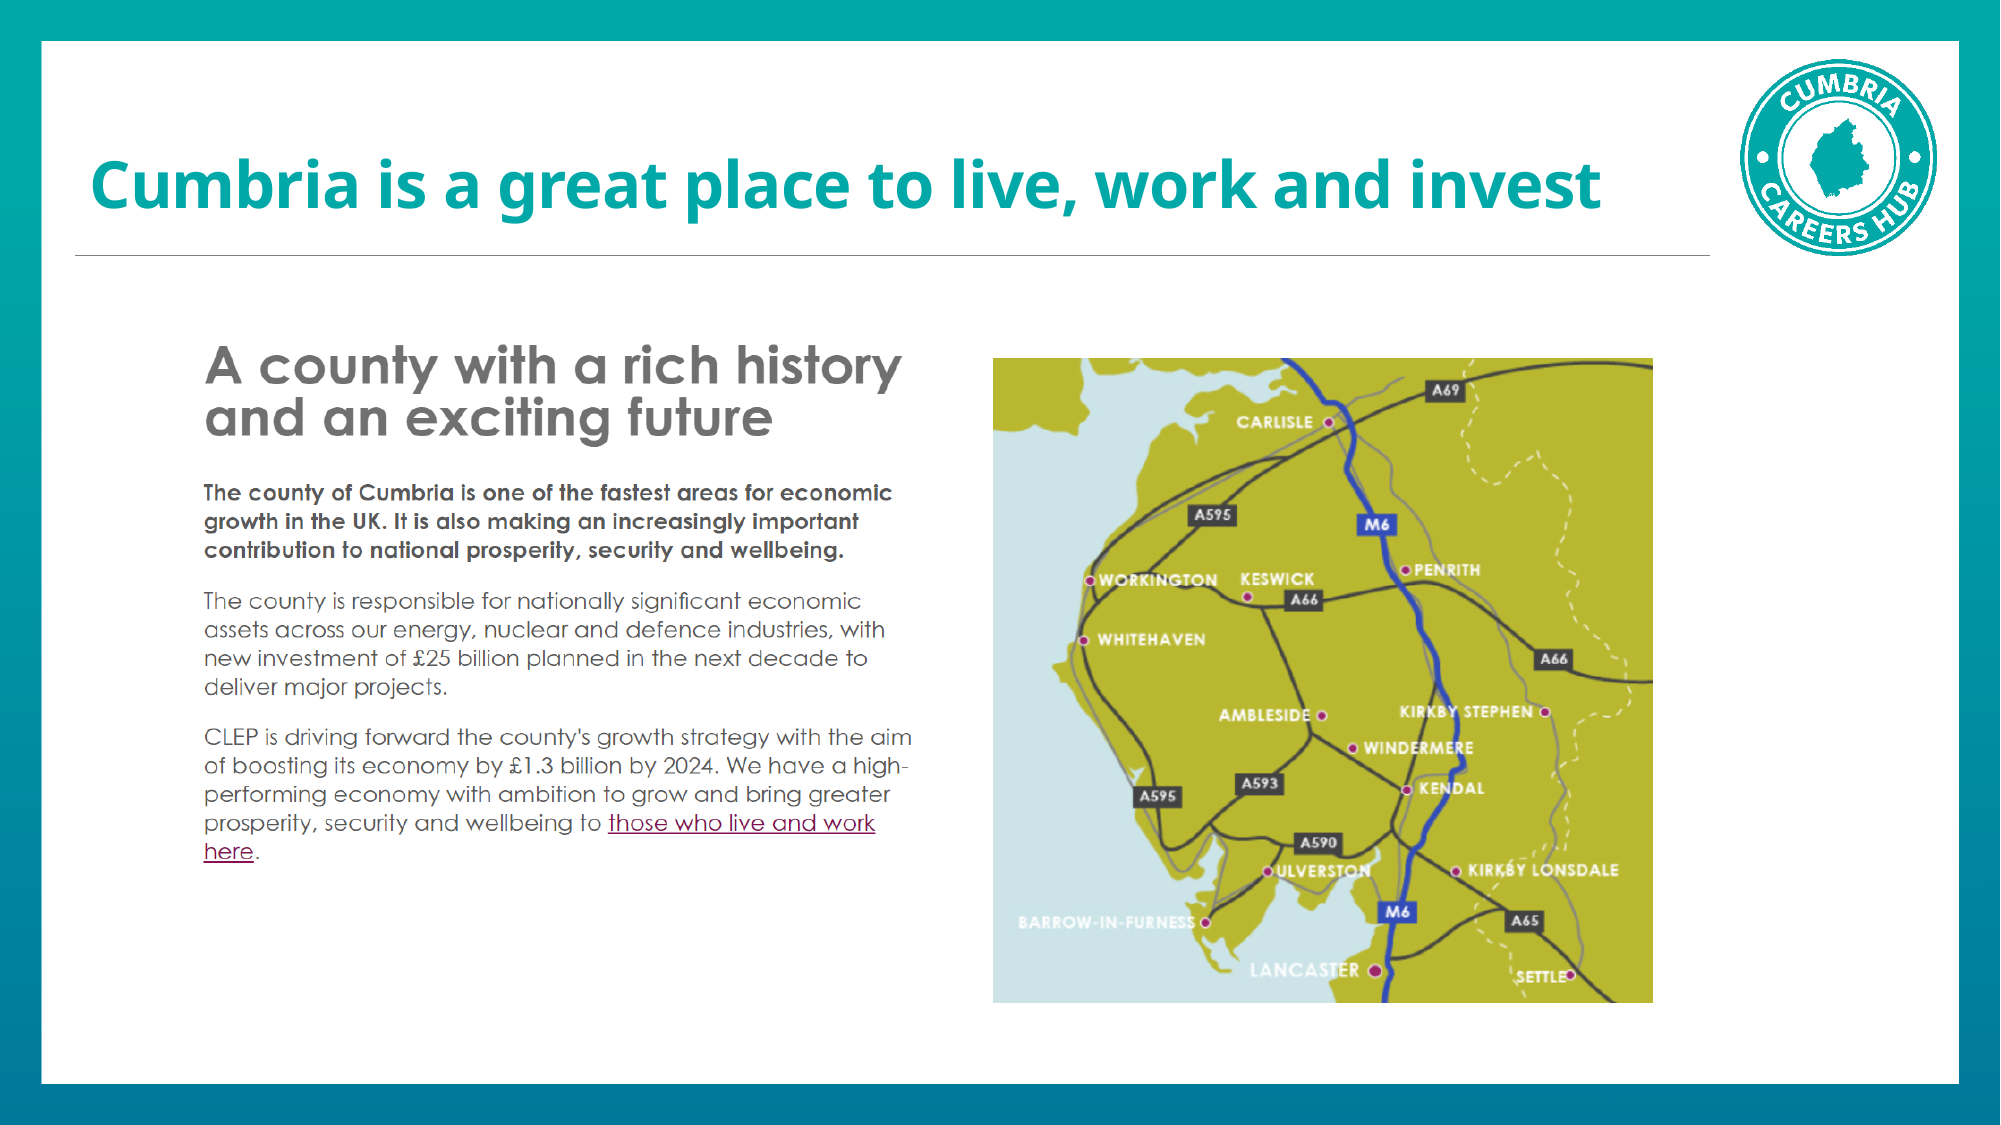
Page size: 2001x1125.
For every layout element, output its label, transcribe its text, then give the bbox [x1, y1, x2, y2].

title Cumbria is a great place to live, work and invest [74, 122, 1725, 256]
picture [0, 0, 2000, 1083]
